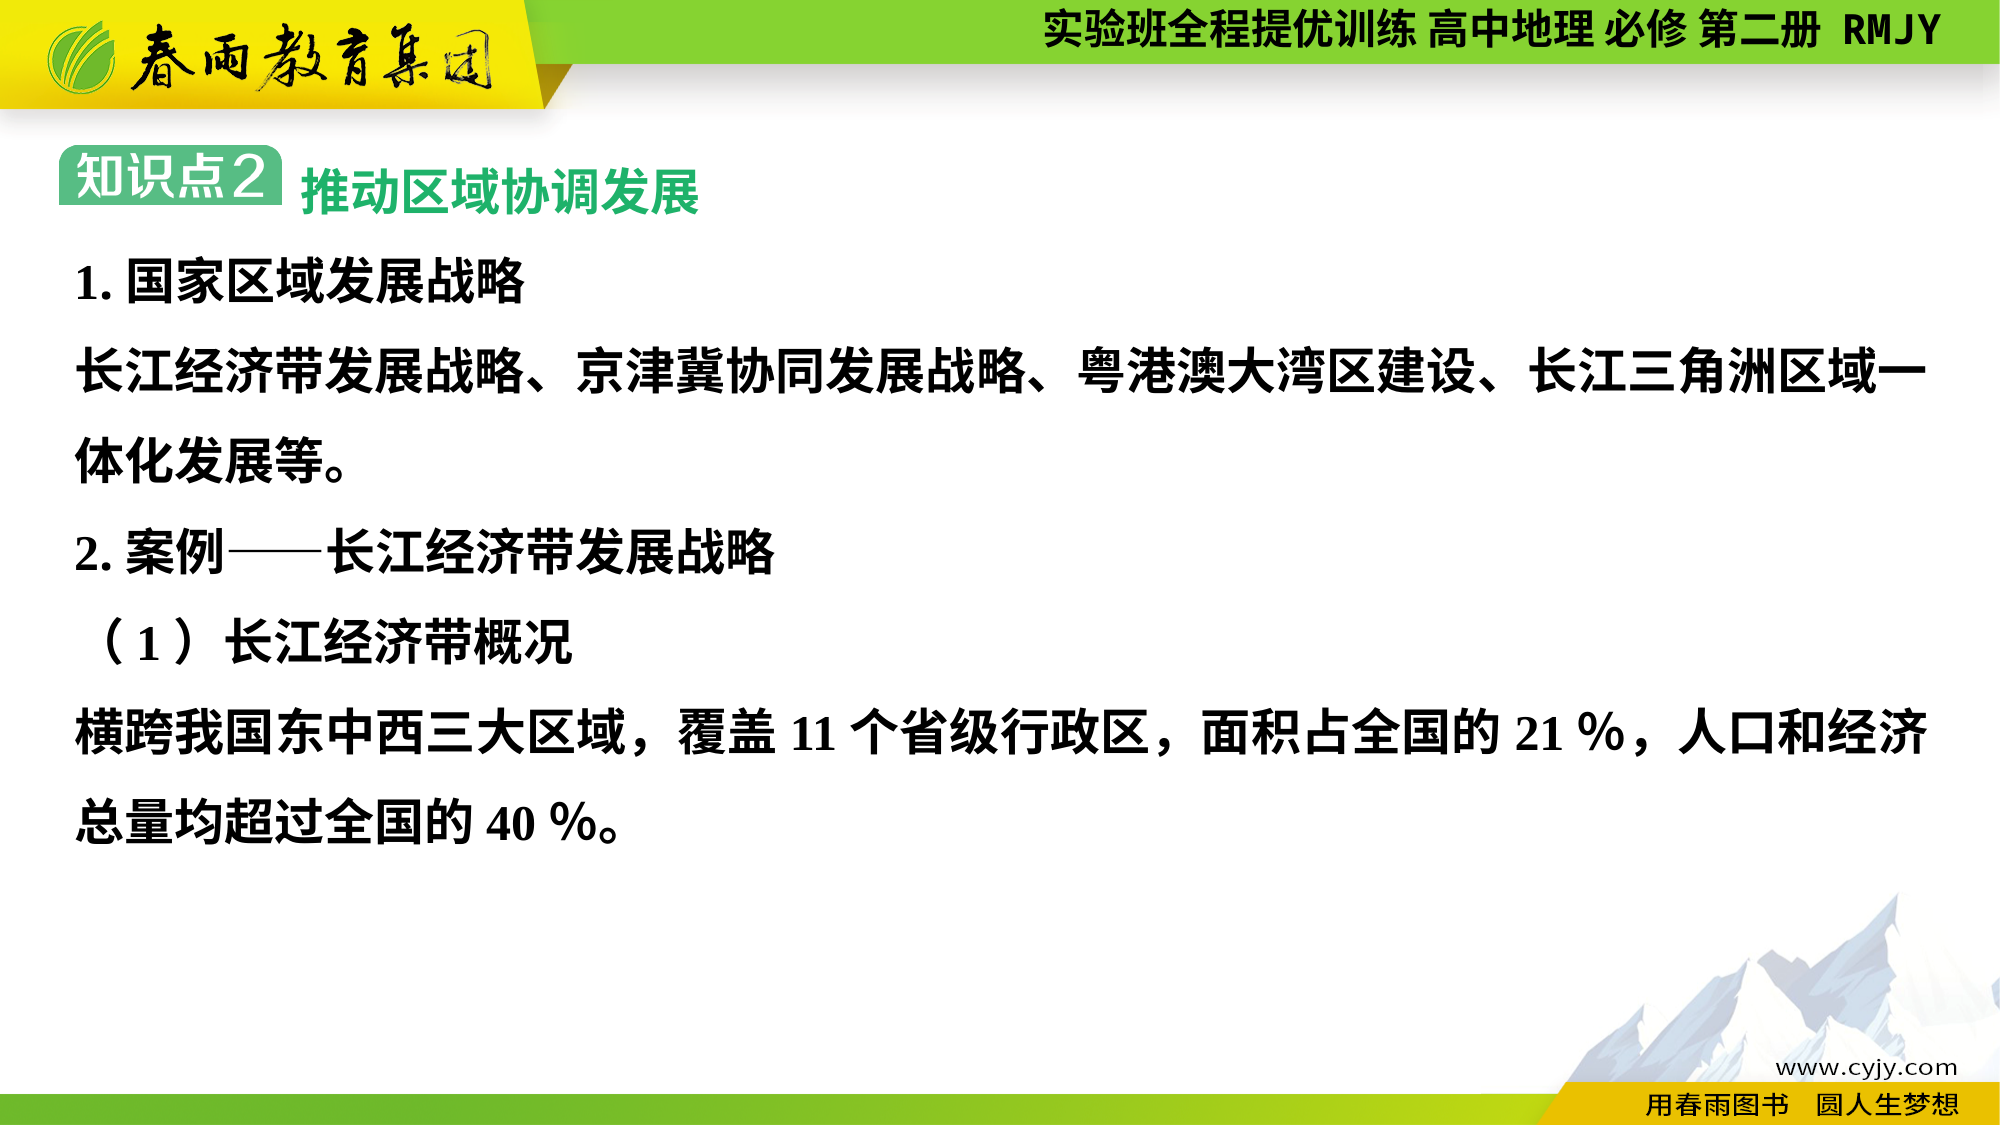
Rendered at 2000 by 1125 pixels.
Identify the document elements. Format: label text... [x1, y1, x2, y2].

picture [0, 0, 2000, 1125]
list 推动区域协调发展 1.国家区域发展战略 长江经济带发展战略、京津冀协同发展战略、粤港澳大湾区建设、长江三角洲区域一体化发展等。 2.案例——长江经济带发展战略 （1）长江经济带概况 横跨我国东中西三大区域，覆盖11个省级行政区，面积占全国的21％，人口和经济总量均超过全国的40％。 [59, 122, 1944, 865]
